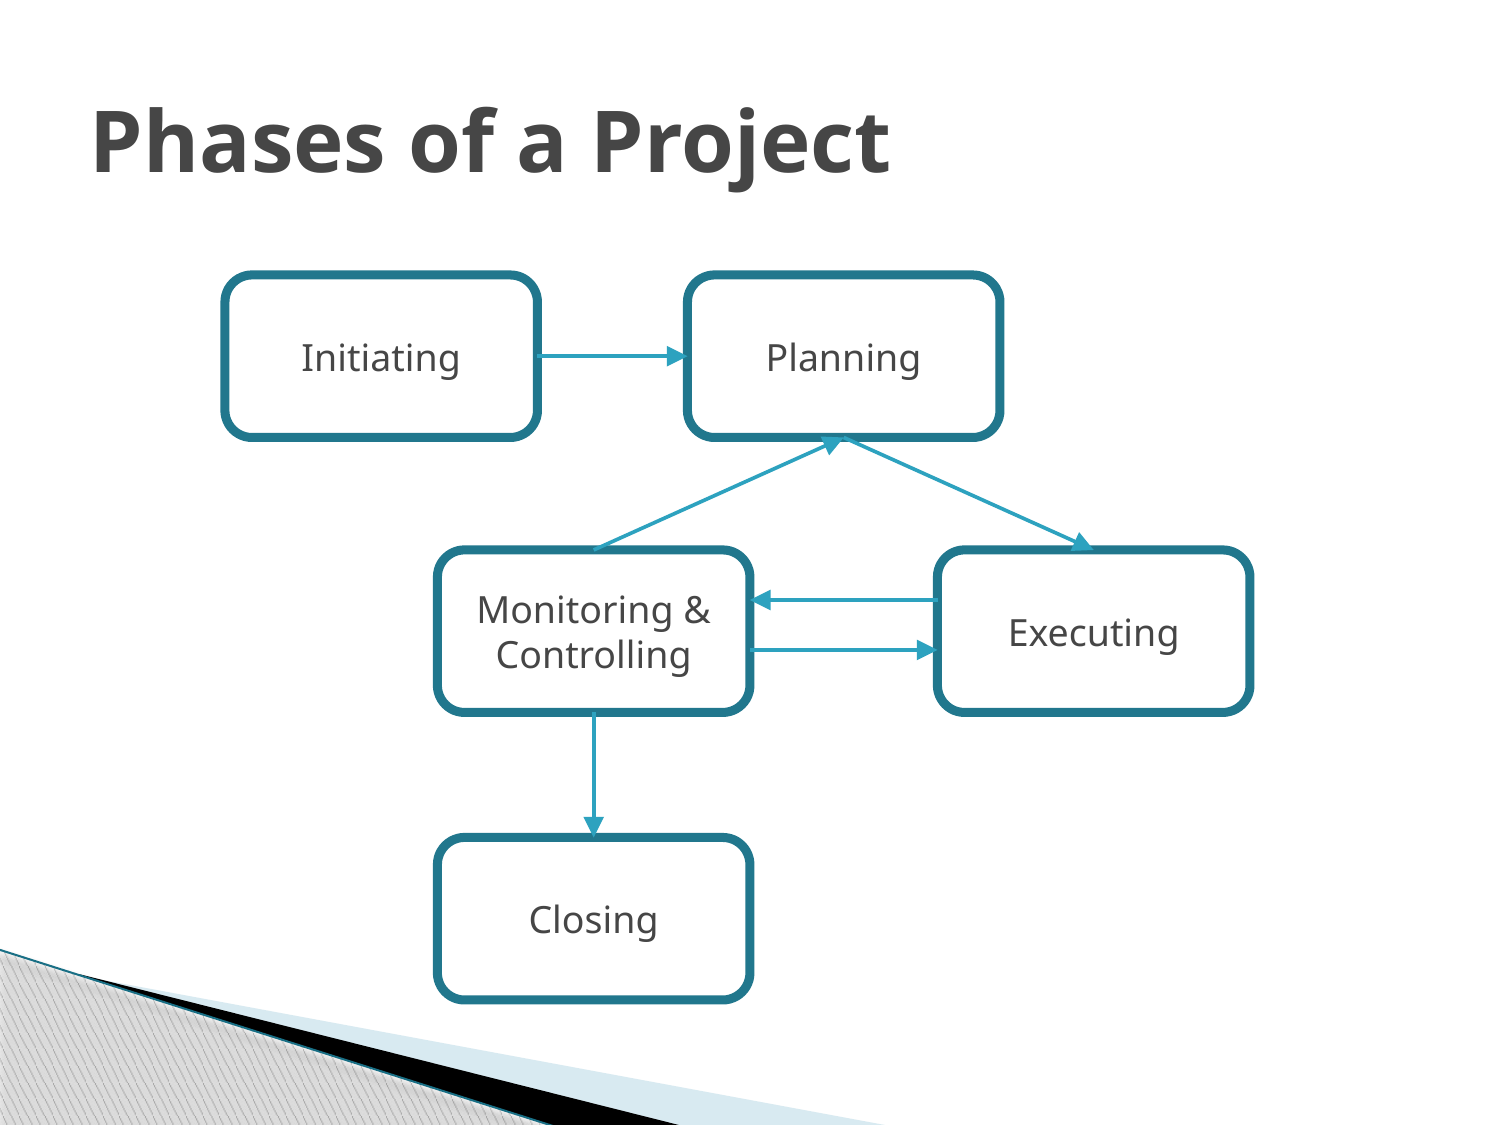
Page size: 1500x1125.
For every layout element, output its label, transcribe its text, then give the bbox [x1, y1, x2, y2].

text_box Monitoring & Controlling [432, 545, 755, 717]
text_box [593, 437, 843, 551]
text_box Executing [932, 545, 1255, 717]
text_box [843, 437, 1094, 551]
text_box Planning [682, 270, 1005, 437]
text_box Closing [432, 832, 755, 1005]
text_box Initiating [220, 270, 542, 442]
title Phases of a Project [75, 45, 1425, 233]
